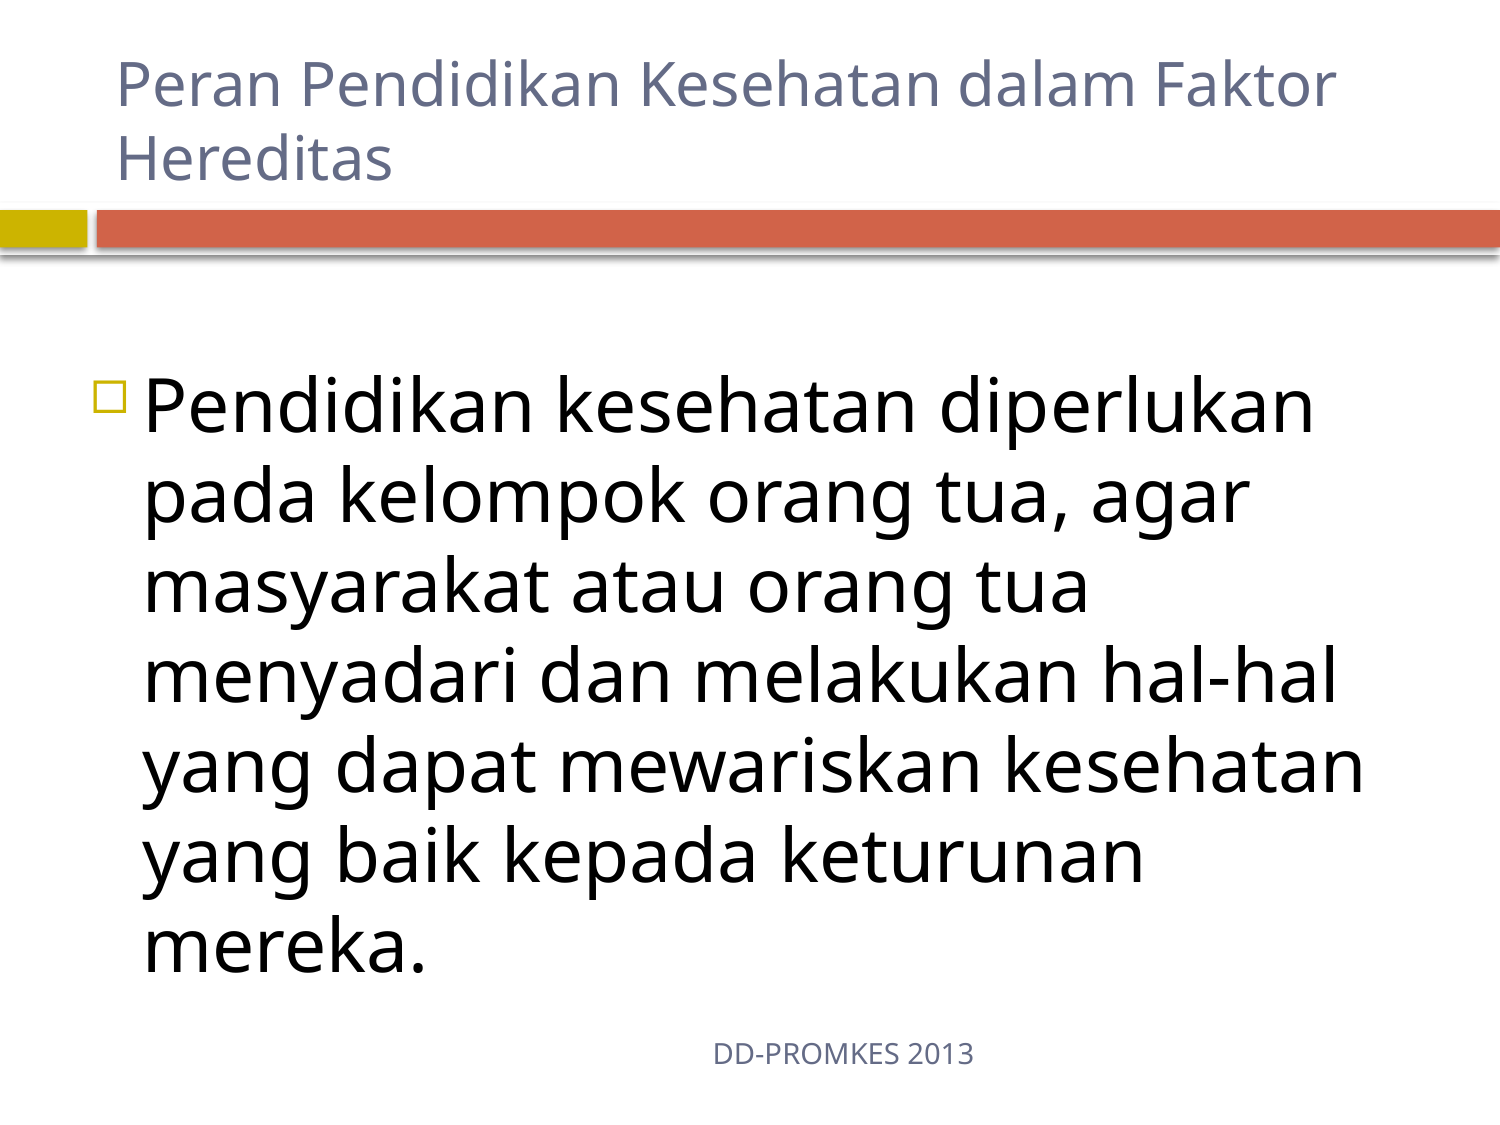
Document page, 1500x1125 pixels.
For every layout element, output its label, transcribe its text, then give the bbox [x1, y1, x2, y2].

footer DD-PROMKES 2013 [99, 1024, 990, 1085]
title Peran Pendidikan Kesehatan dalam Faktor Hereditas [100, 37, 1438, 200]
list Pendidikan kesehatan diperlukan pada kelompok orang tua, agar masyarakat atau orang tua menyadari dan melakukan hal-hal yang dapat mewariskan kesehatan yang baik kepada keturunan mereka. [75, 350, 1425, 1005]
